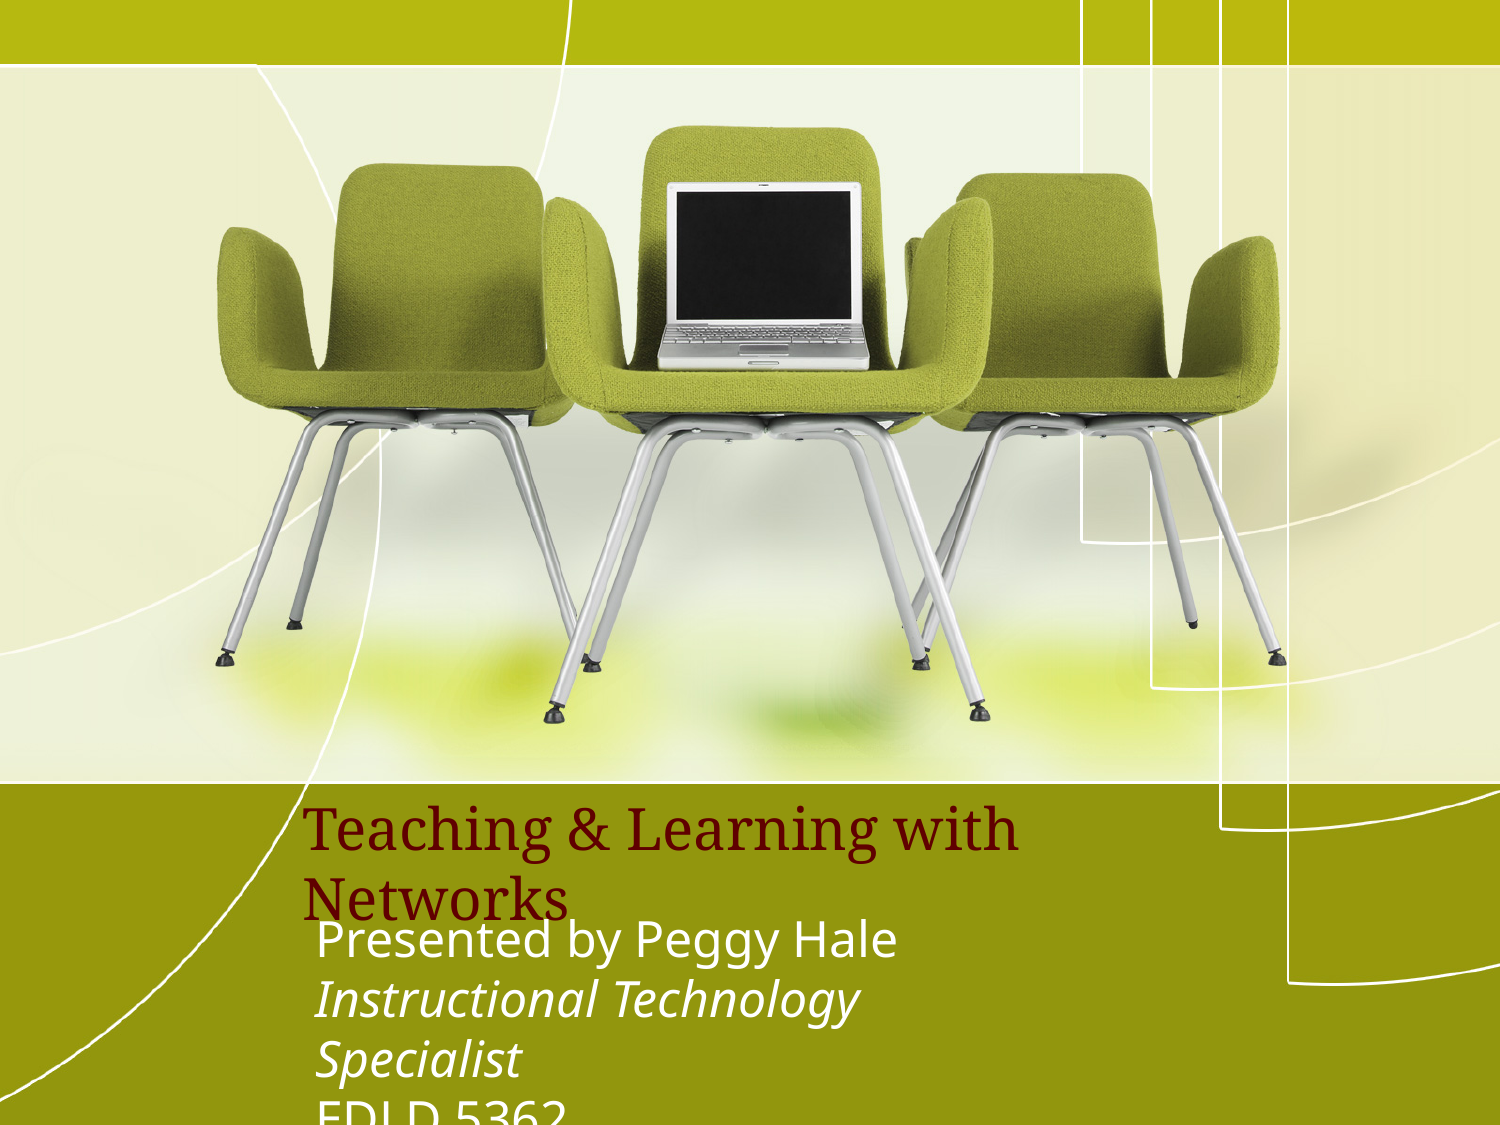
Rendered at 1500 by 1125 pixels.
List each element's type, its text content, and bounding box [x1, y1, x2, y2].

title Teaching & Learning with Networks [287, 799, 1288, 926]
picture [0, 0, 1500, 1125]
subtitle Presented by Peggy Hale Instructional Technology Specialist EDLD 5362 [299, 899, 976, 1088]
